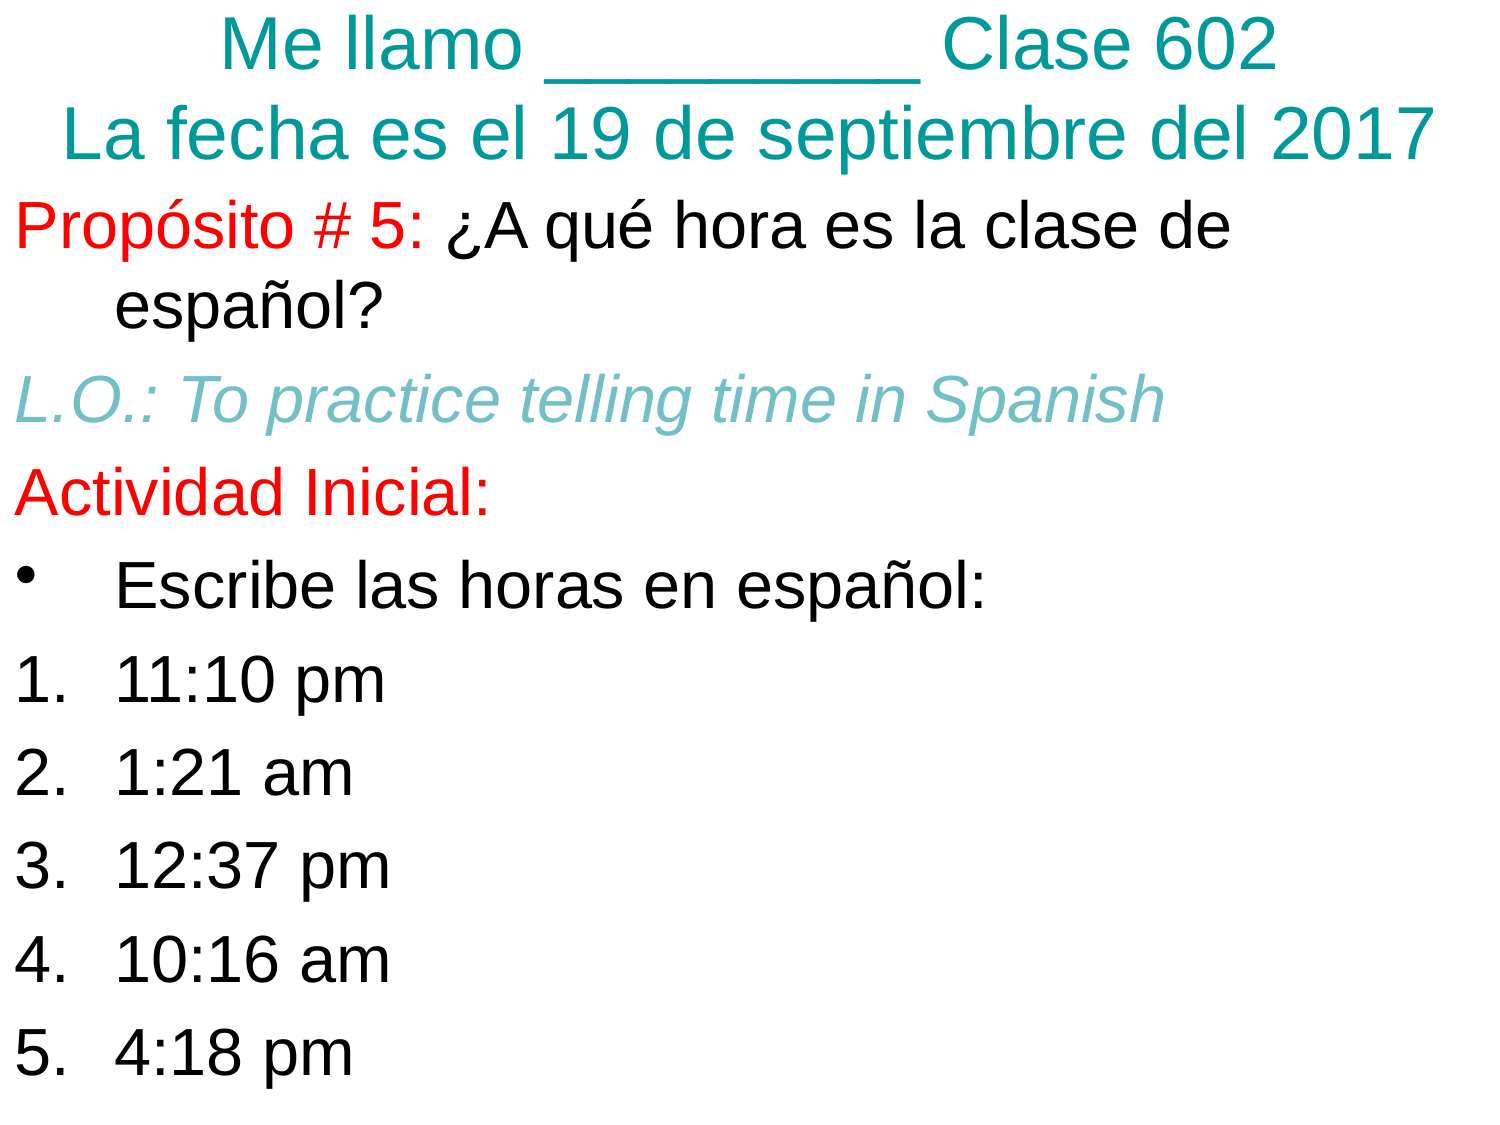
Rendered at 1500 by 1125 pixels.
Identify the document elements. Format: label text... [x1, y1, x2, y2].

text_box Propósito # 5: ¿A qué hora es la clase de español? L.O.: To practice telling time in Spanish Actividad Inicial: Escribe las horas en español: 11:10 pm 1:21 am 12:37 pm 10:16 am 4:18 pm [0, 174, 1500, 1088]
text_box Me llamo _________ Clase 602 La fecha es el 19 de septiembre del 2017 [0, 0, 1500, 174]
